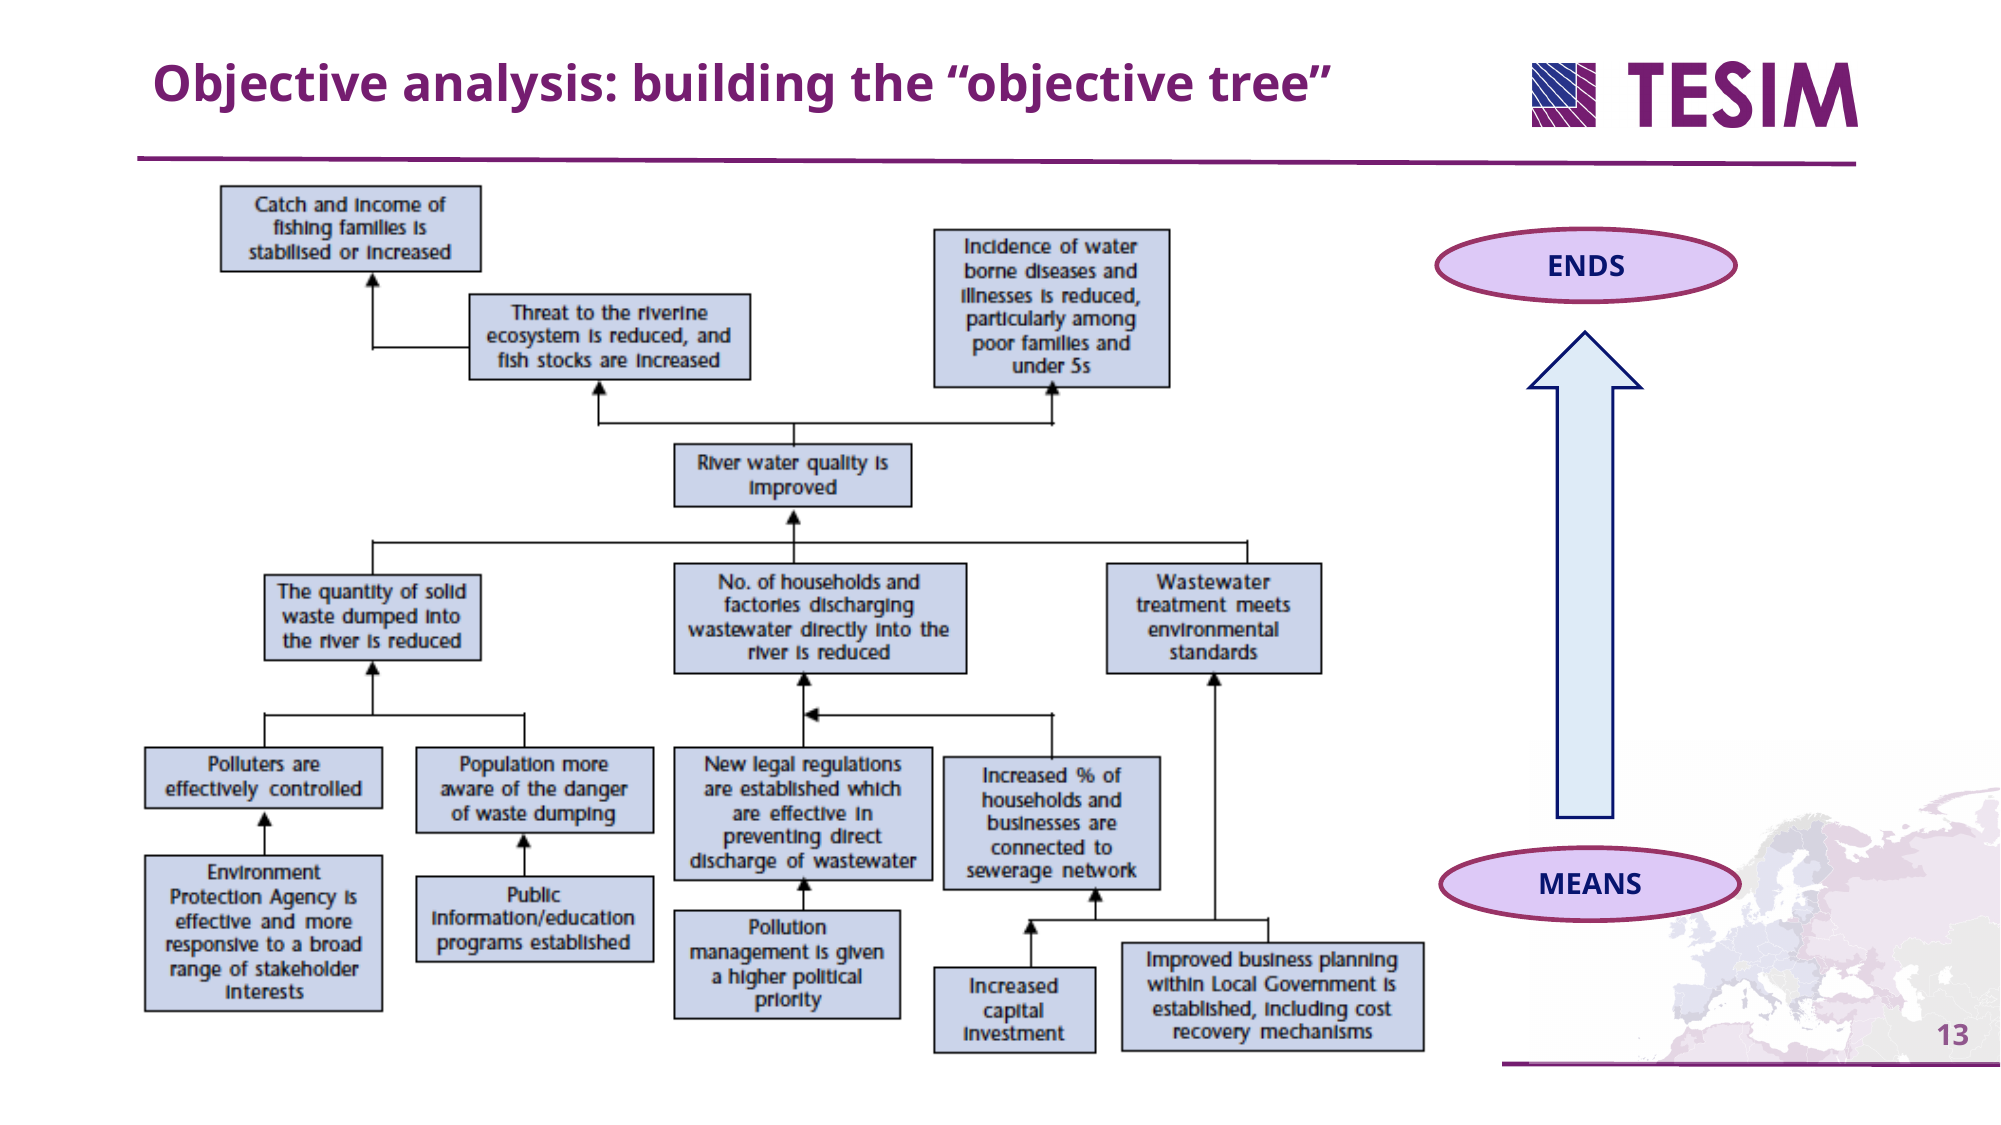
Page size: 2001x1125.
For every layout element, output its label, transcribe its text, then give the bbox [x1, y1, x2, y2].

text_box [1526, 330, 1644, 819]
picture [137, 180, 1429, 1058]
list Objective analysis: building the “objective tree” [137, 51, 1597, 149]
picture [1597, 61, 1858, 128]
text_box ENDS [1435, 227, 1737, 303]
text_box MEANS [1439, 846, 1741, 922]
